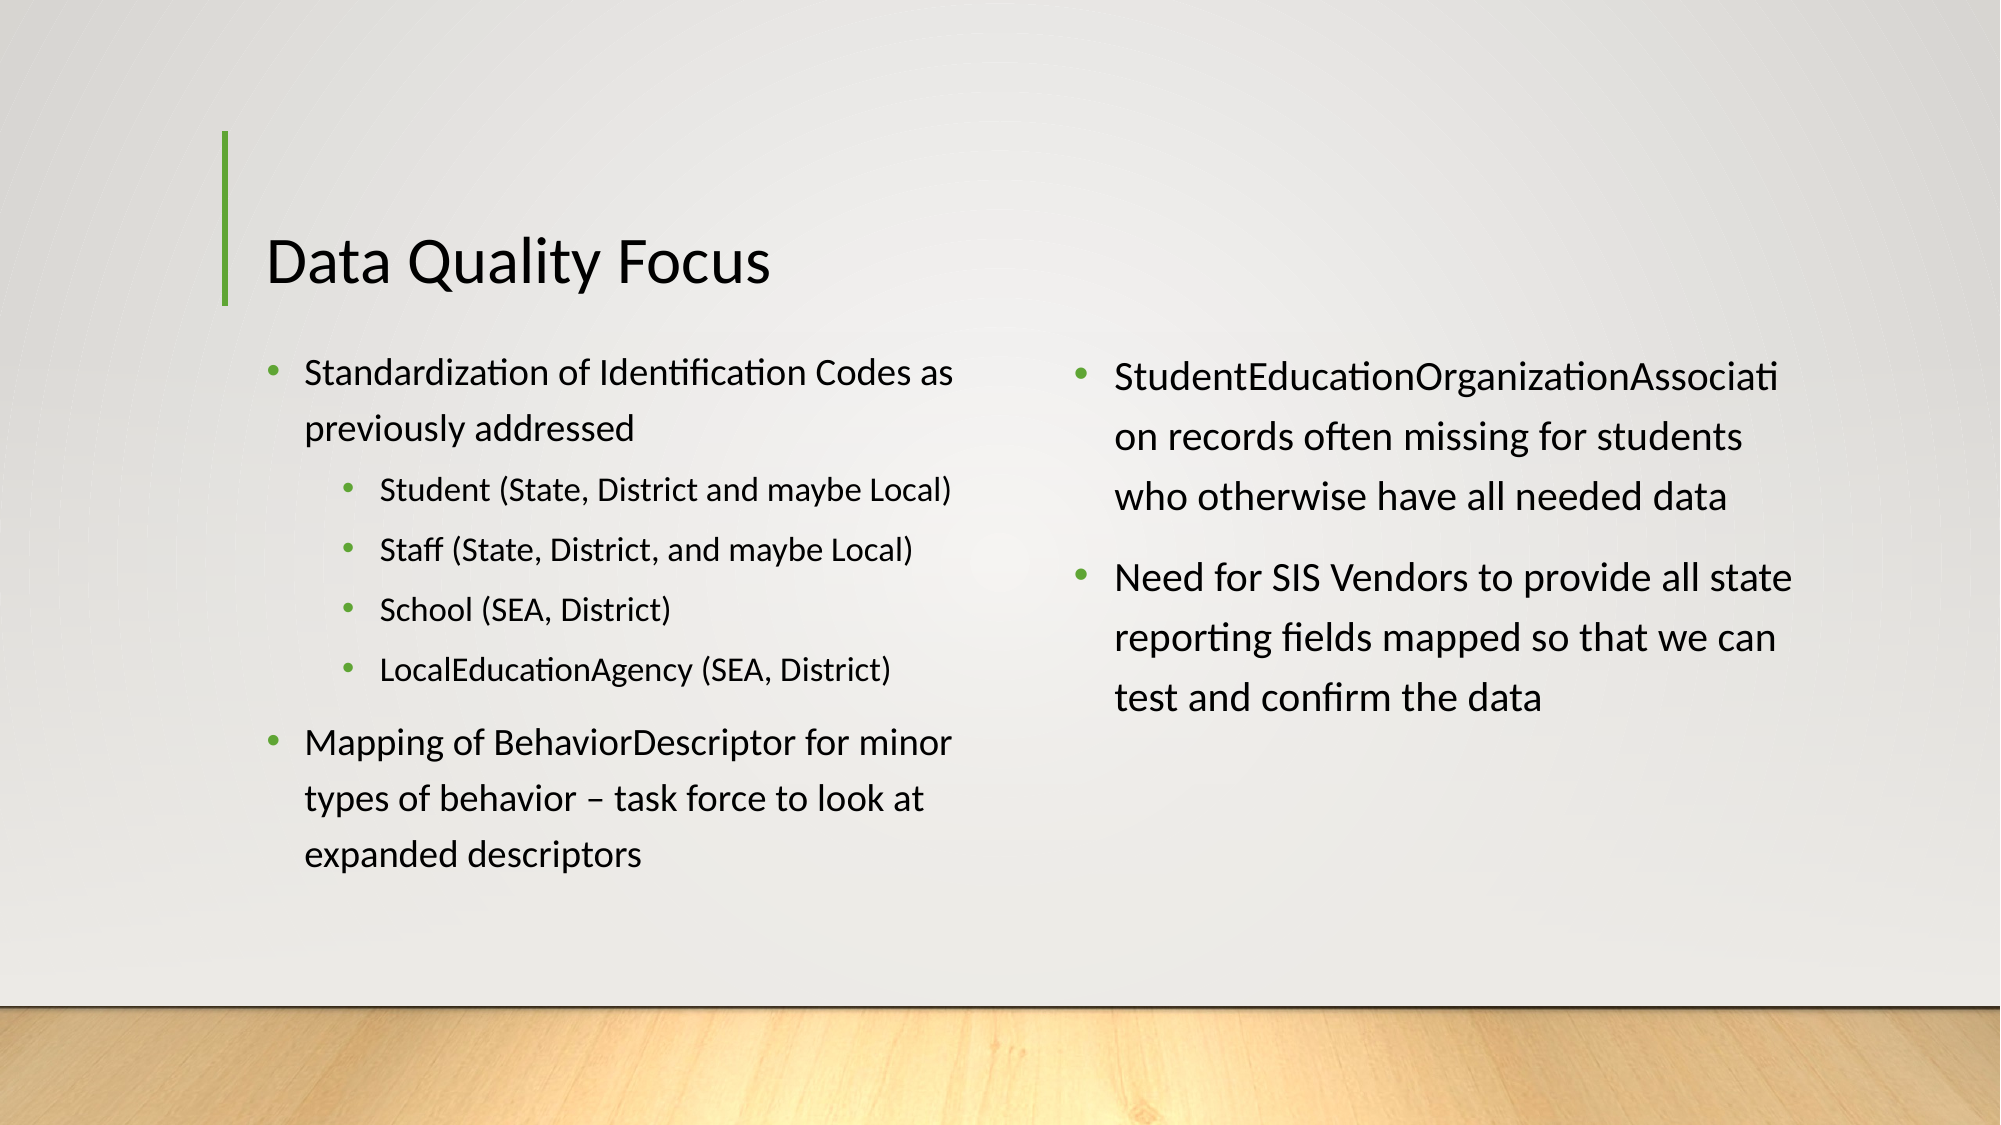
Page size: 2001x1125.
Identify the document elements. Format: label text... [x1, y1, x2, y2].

title Data Quality Focus [251, 132, 1814, 306]
list StudentEducationOrganizationAssociation records often missing for students who otherwise have all needed data Need for SIS Vendors to provide all state reporting fields mapped so that we can test and confirm the data [1058, 330, 1815, 896]
picture [0, 1006, 2000, 1125]
list Standardization of Identification Codes as previously addressed Student (State, District and maybe Local) Staff (State, District, and maybe Local) School (SEA, District) LocalEducationAgency (SEA, District) Mapping of BehaviorDescriptor for minor types of behavior – task force to look at expanded descriptors [251, 329, 1008, 894]
